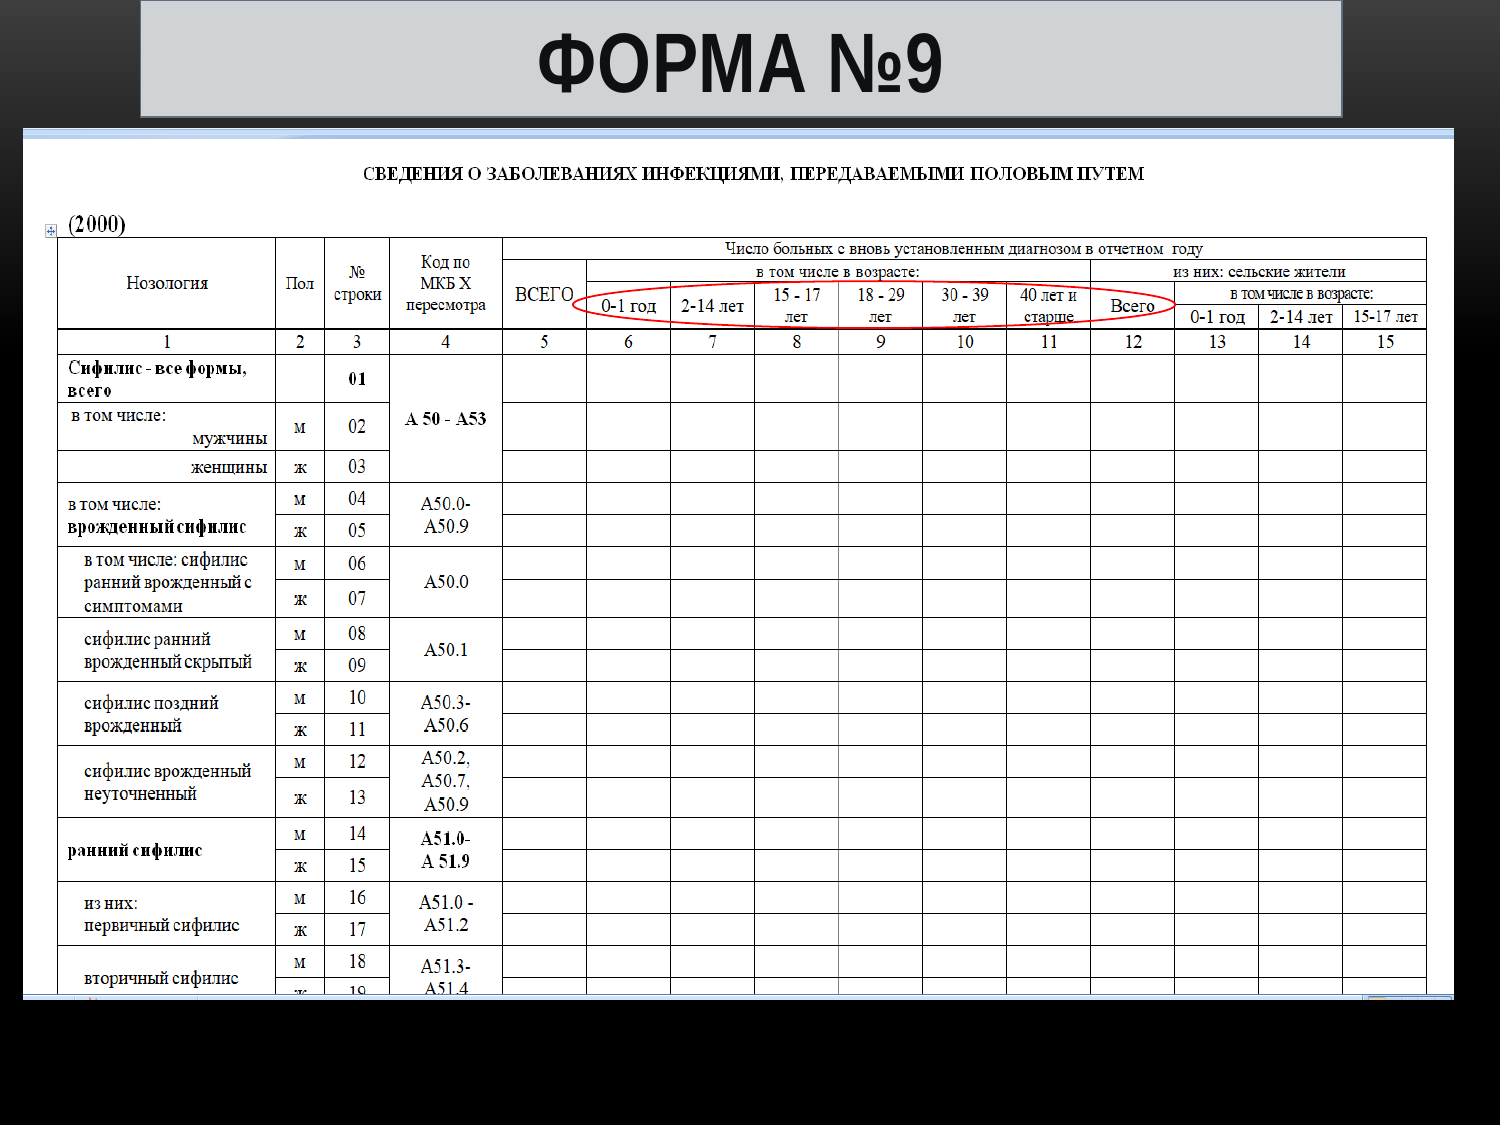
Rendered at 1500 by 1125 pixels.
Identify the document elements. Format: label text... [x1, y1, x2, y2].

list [23, 128, 1454, 1000]
picture [0, 0, 1500, 1125]
title Форма №9 [140, 0, 1343, 118]
